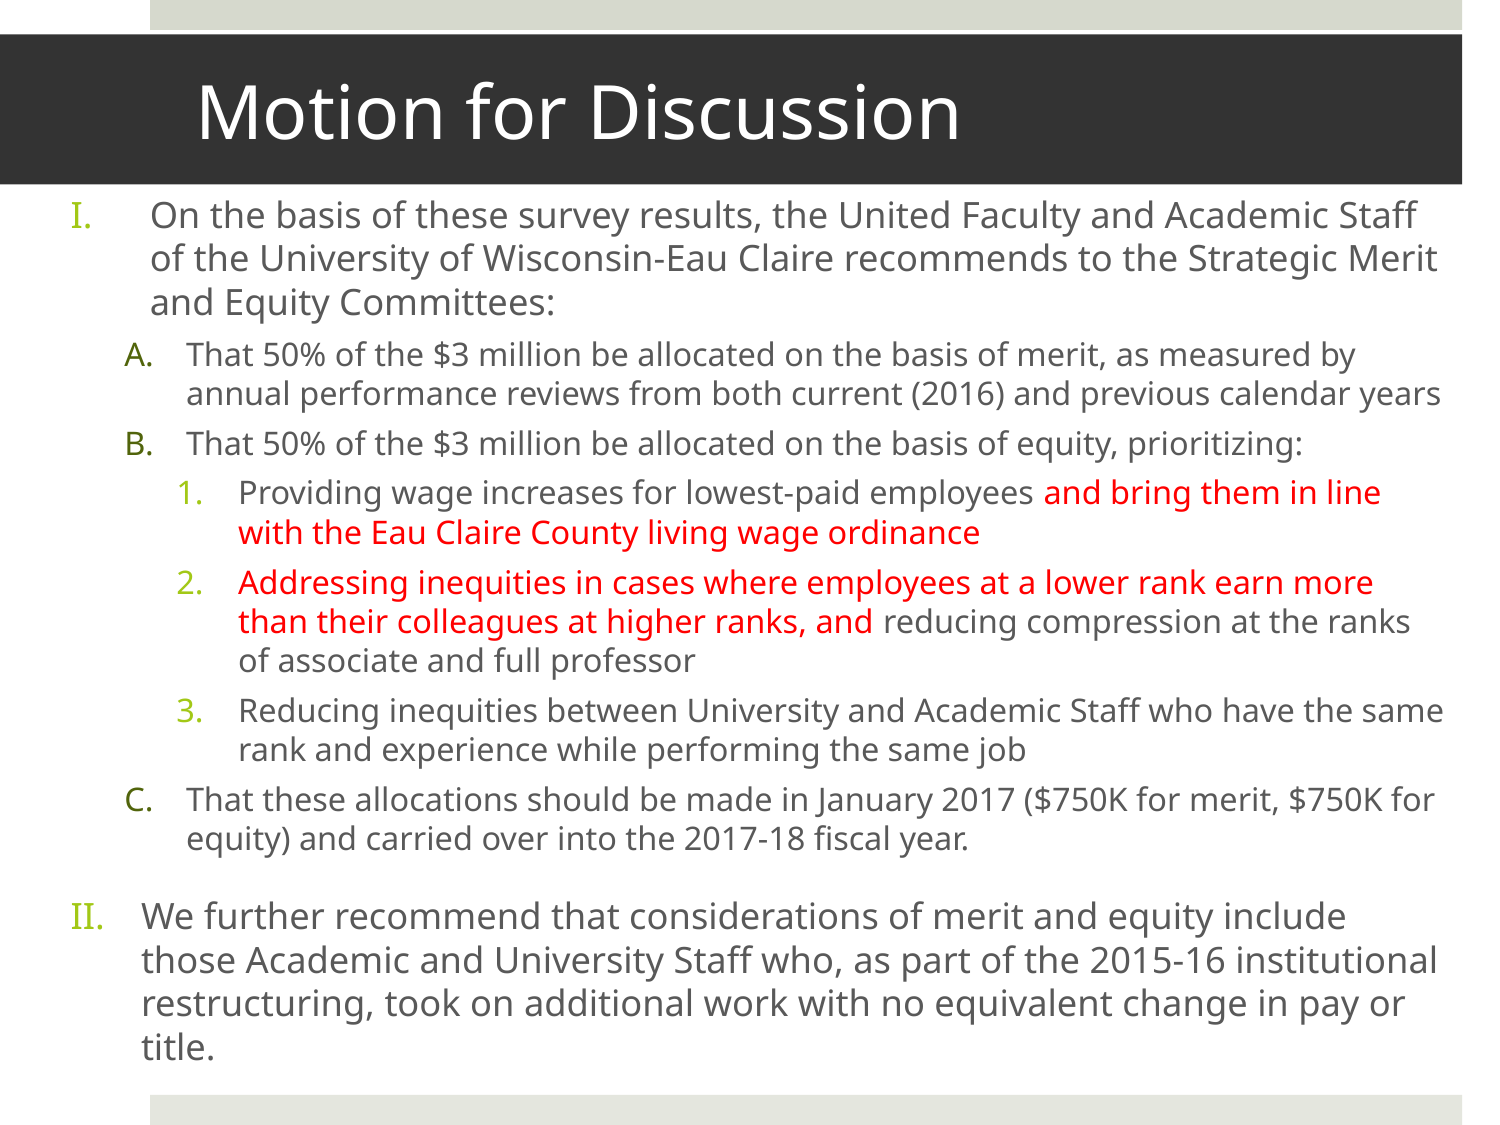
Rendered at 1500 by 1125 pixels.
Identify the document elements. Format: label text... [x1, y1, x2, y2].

title Motion for Discussion [0, 34, 1463, 185]
list On the basis of these survey results, the United Faculty and Academic Staff of the University of Wisconsin-Eau Claire recommends to the Strategic Merit and Equity Committees: That 50% of the $3 million be allocated on the basis of merit, as measured by annual performance reviews from both current (2016) and previous calendar years That 50% of the $3 million be allocated on the basis of equity, prioritizing: Providing wage increases for lowest-paid employees and bring them in line with the Eau Claire County living wage ordinance Addressing inequities in cases where employees at a lower rank earn more than their colleagues at higher ranks, and reducing compression at the ranks of associate and full professor Reducing inequities between University and Academic Staff who have the same rank and experience while performing the same job That these allocations should be made in January 2017 ($750K for merit, $750K for equity) and carried over into the 2017-18 fiscal year. We further recommend that considerations of merit and equity include those Academic and University Staff who, as part of the 2015-16 institutional restructuring, took on additional work with no equivalent change in pay or title. [55, 184, 1463, 1098]
